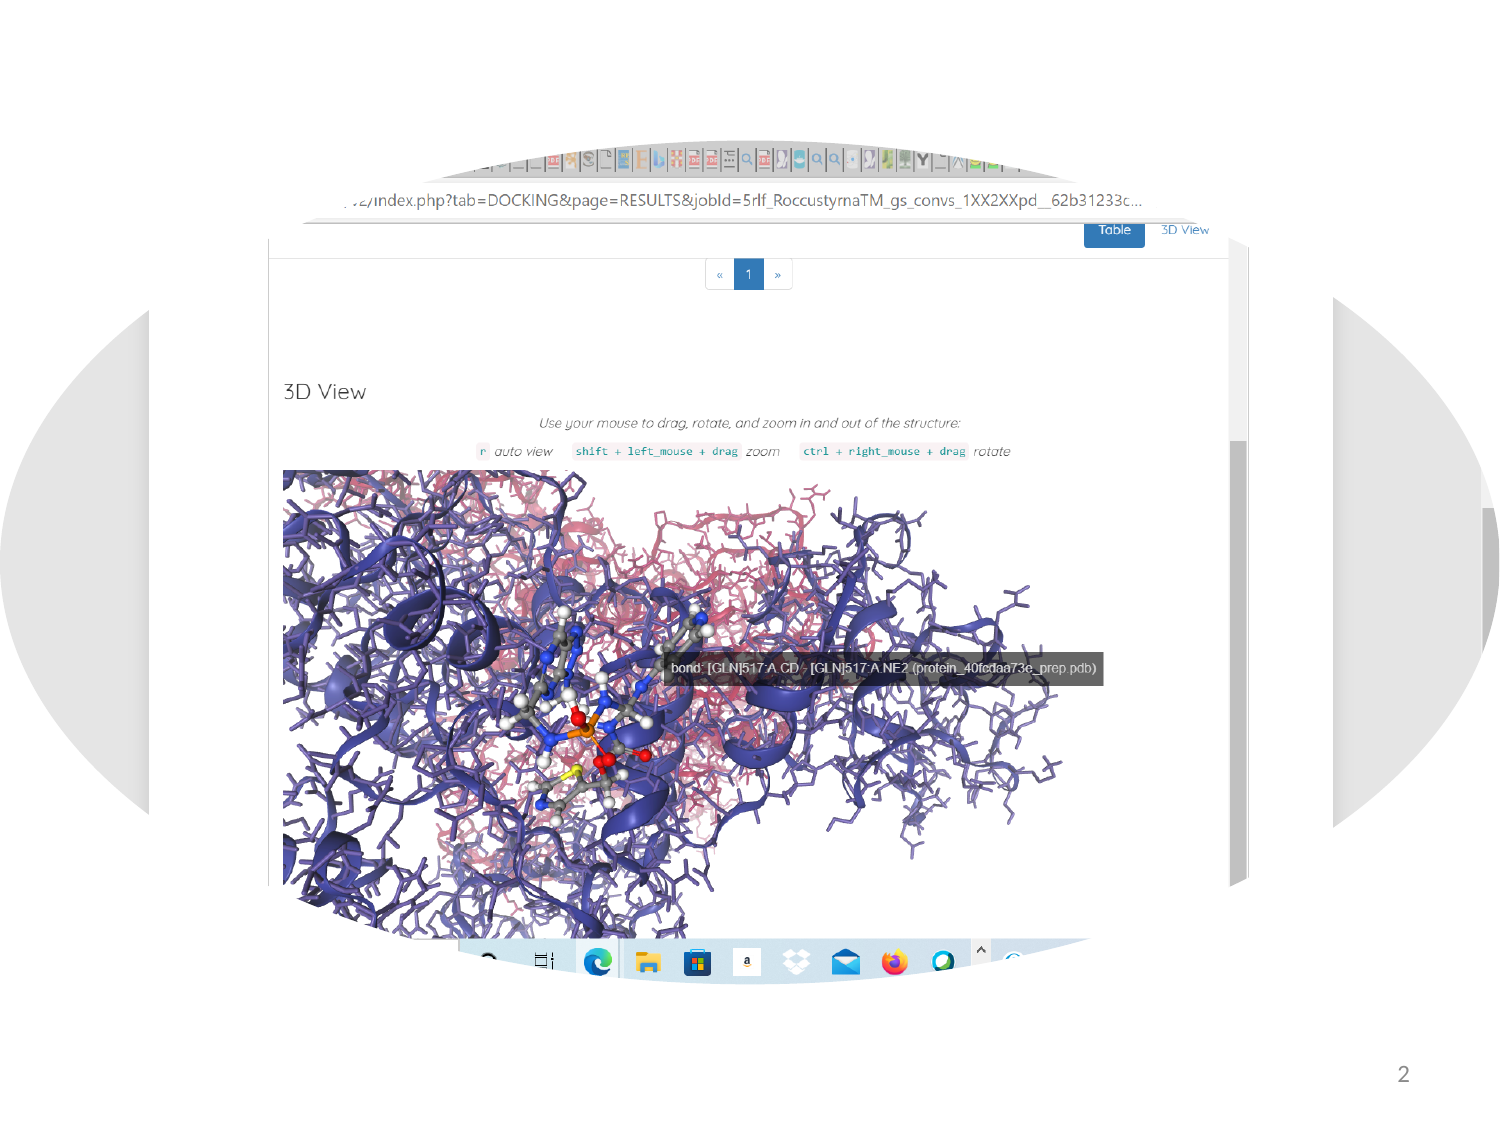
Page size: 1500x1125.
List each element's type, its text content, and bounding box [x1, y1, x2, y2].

slide_number 2 [1074, 1042, 1425, 1103]
picture [0, 140, 1500, 985]
